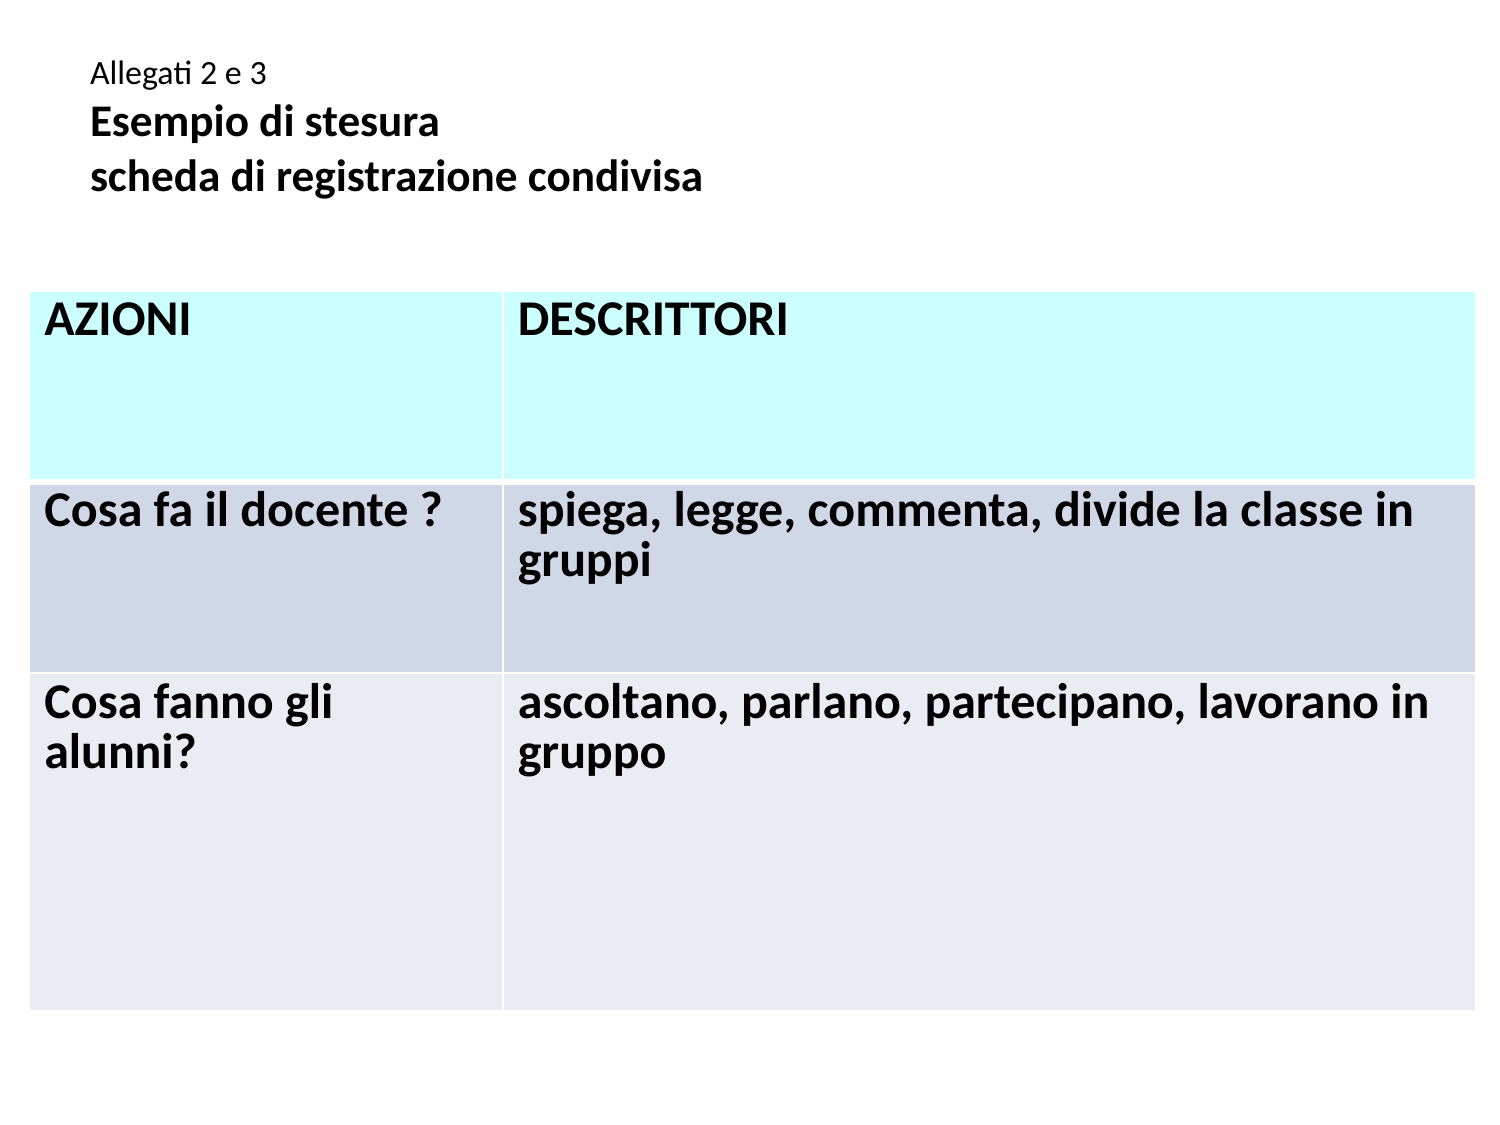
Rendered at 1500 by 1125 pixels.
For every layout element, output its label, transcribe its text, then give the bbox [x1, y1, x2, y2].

table_cell ascoltano, parlano, partecipano, lavorano in gruppo [504, 674, 1475, 1010]
table_header AZIONI [30, 292, 502, 479]
table_header DESCRITTORI [504, 292, 1475, 479]
table_cell Cosa fa il docente ? [30, 485, 502, 672]
title Allegati 2 e 3 Esempio di stesura scheda di registrazione condivisa [75, 42, 1425, 209]
table_cell spiega, legge, commenta, divide la classe in gruppi [504, 485, 1475, 672]
table_cell Cosa fanno gli alunni? [30, 674, 502, 1010]
